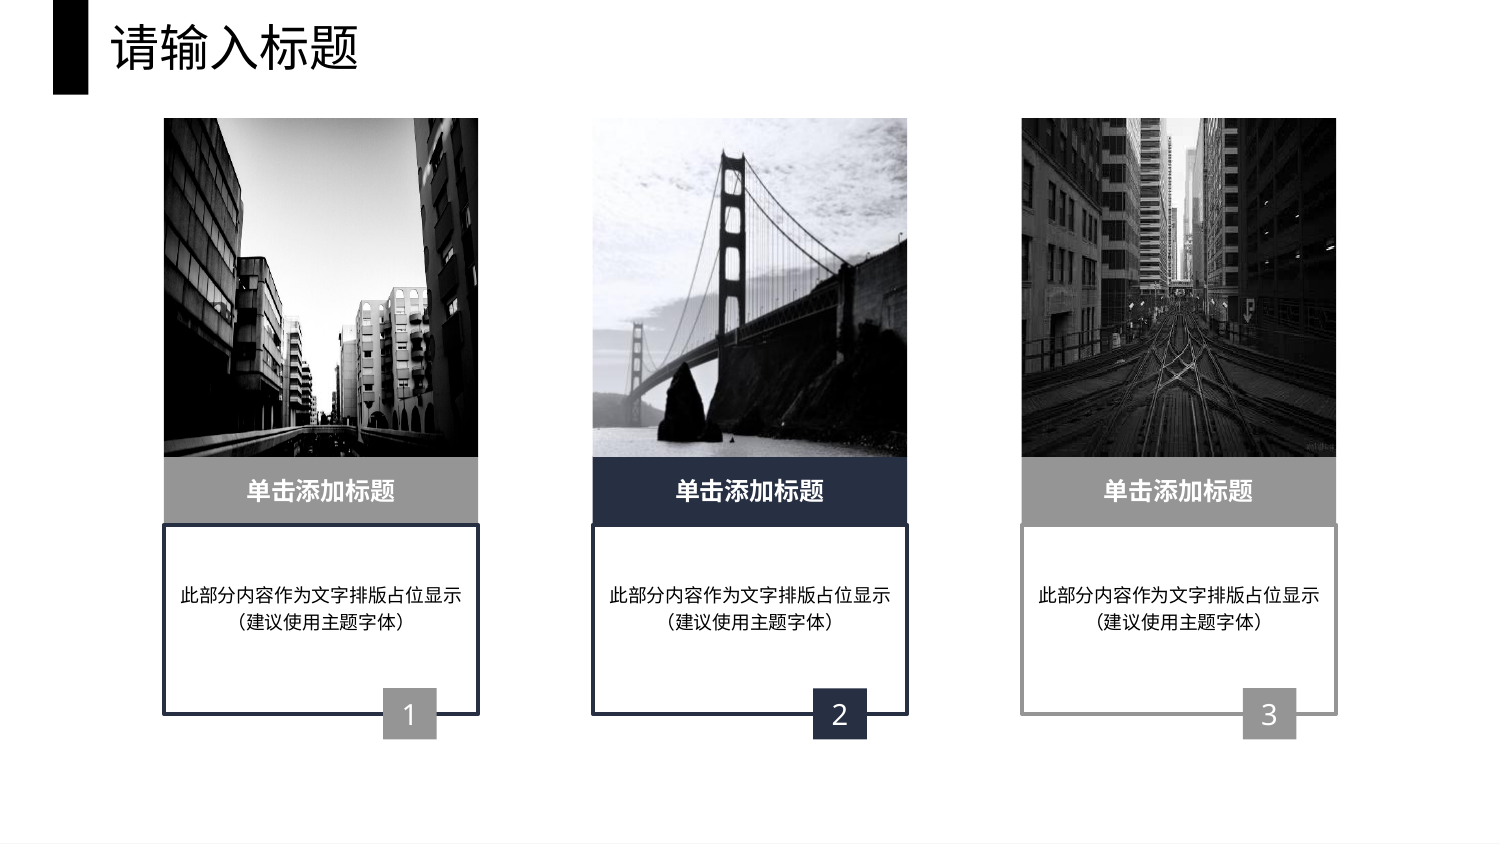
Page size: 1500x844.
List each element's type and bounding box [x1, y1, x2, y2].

text_box [52, 0, 396, 95]
text_box [1021, 118, 1337, 740]
text_box [592, 118, 908, 740]
text_box [163, 118, 479, 740]
